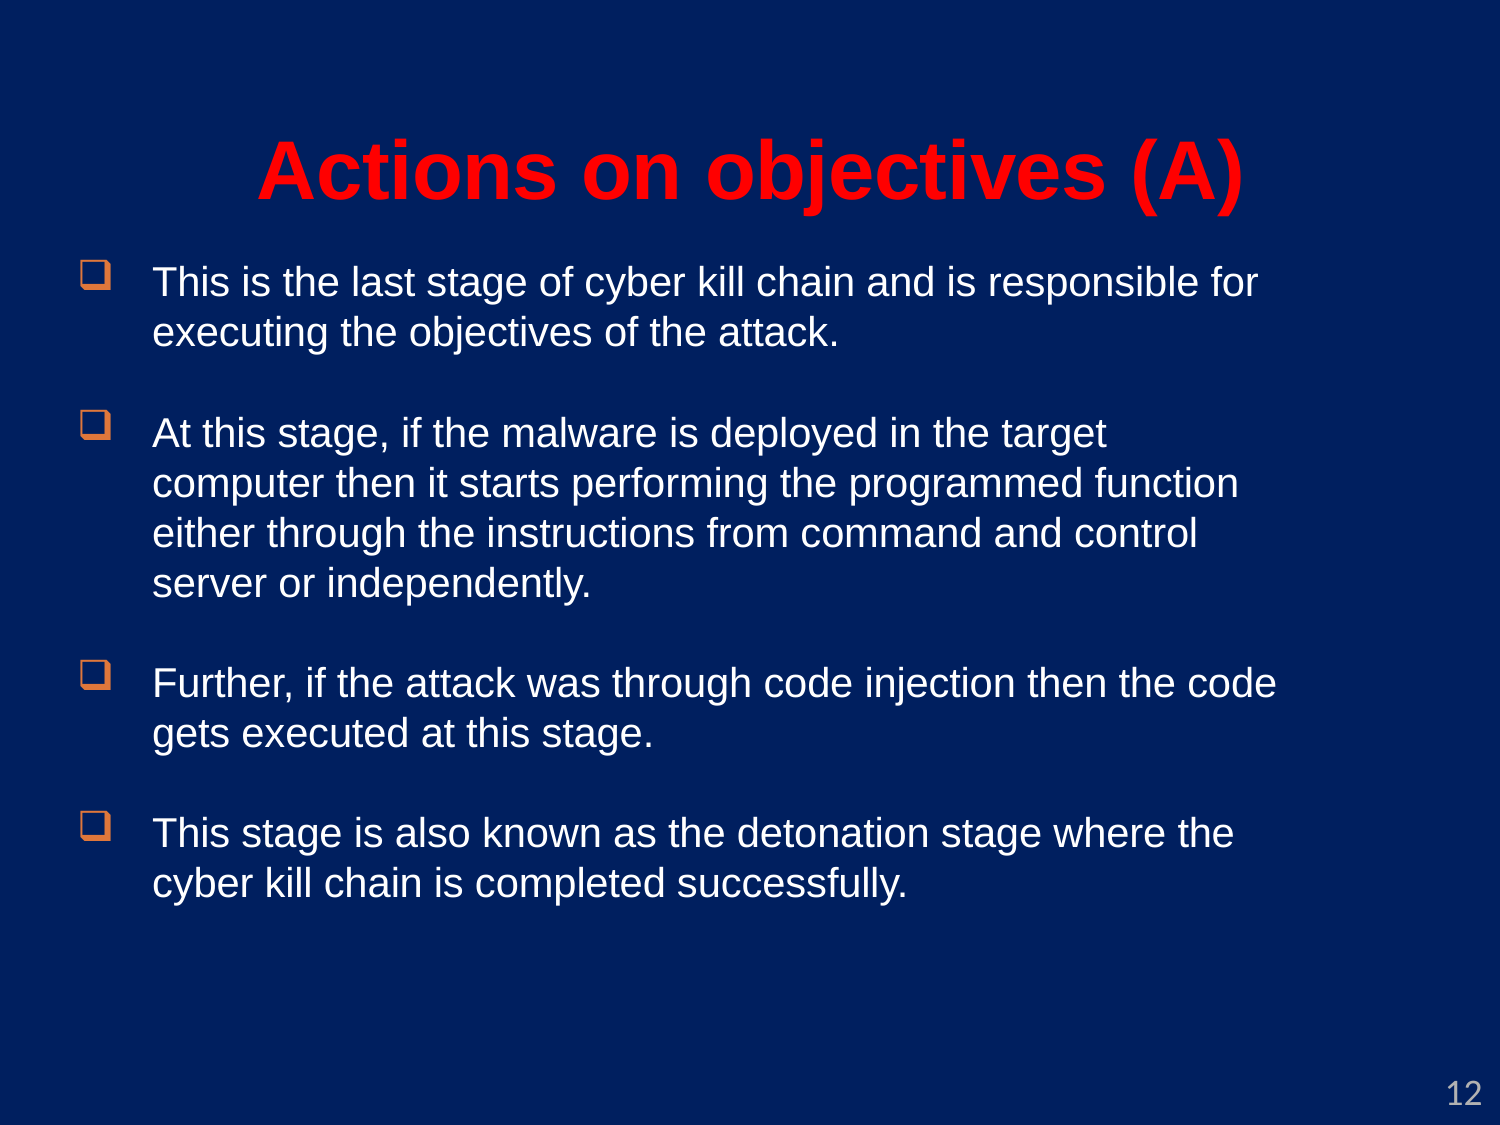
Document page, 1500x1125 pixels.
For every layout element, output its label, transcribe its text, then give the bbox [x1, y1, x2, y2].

text_box Actions on objectives (A) [104, 116, 1396, 217]
slide_number 12 [1137, 1068, 1483, 1114]
text_box This is the last stage of cyber kill chain and is responsible for executing the objectives of the attack. At this stage, if the malware is deployed in the target computer then it starts performing the programmed function either through the instructions from command and control server or independently. Further, if the attack was through code injection then the code gets executed at this stage. This stage is also known as the detonation stage where the cyber kill chain is completed successfully. [75, 255, 1425, 1125]
